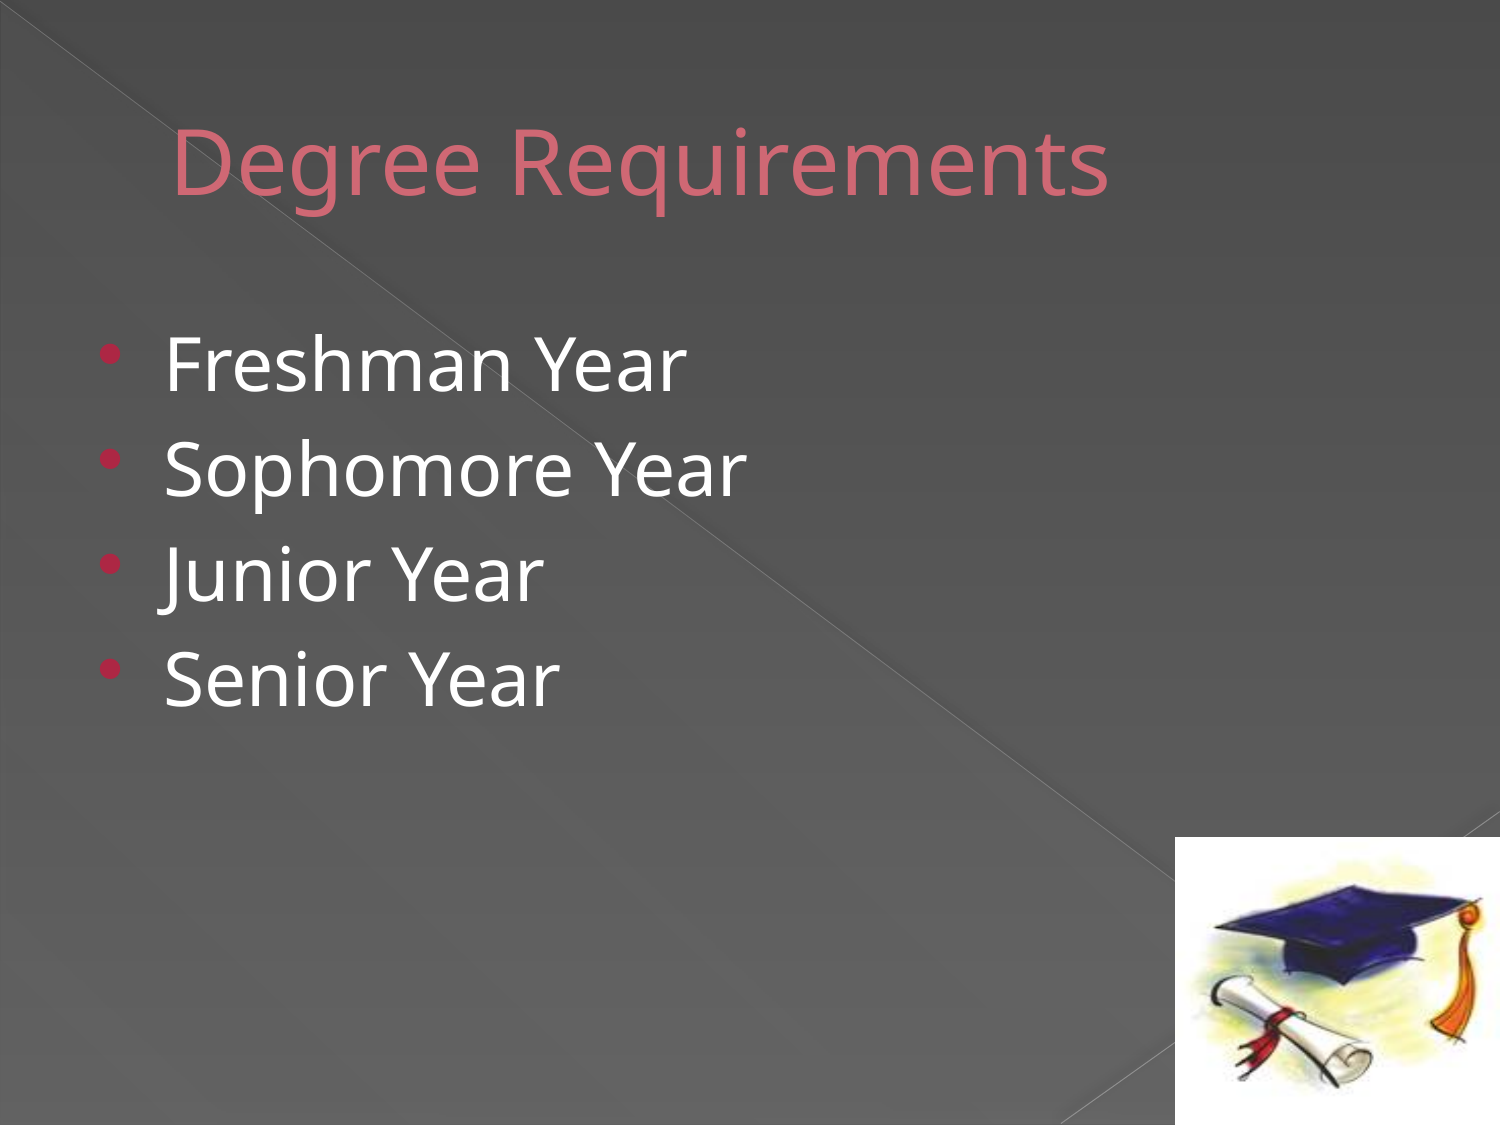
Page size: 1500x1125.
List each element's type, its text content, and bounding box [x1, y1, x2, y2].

picture [1174, 837, 1500, 1125]
list Freshman Year Sophomore Year Junior Year Senior Year [75, 308, 1425, 1059]
title Degree Requirements [75, 43, 1425, 274]
